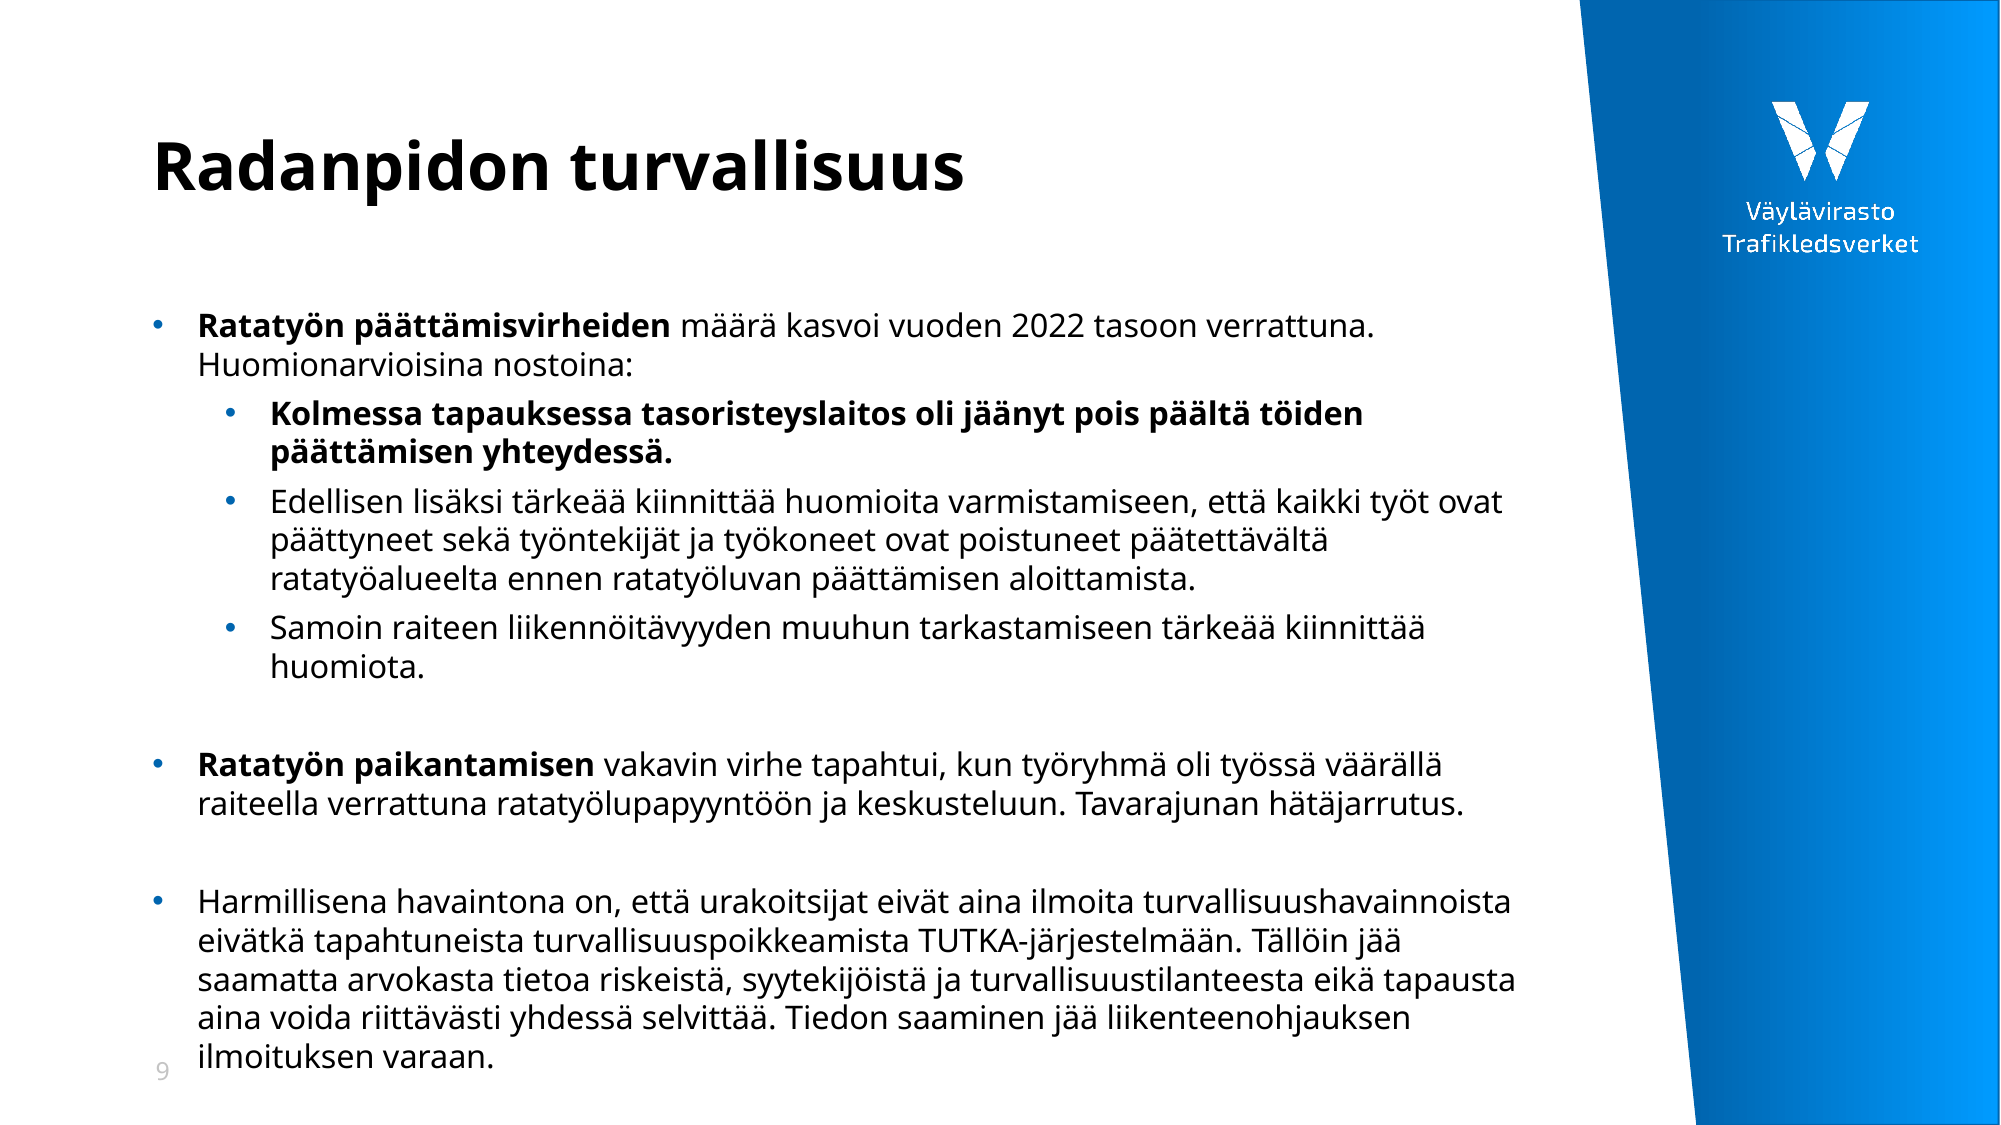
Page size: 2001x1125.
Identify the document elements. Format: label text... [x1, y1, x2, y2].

picture [1669, 47, 1971, 306]
title Radanpidon turvallisuus [137, 59, 1455, 278]
slide_number 9 [140, 1042, 233, 1103]
list Ratatyön päättämisvirheiden määrä kasvoi vuoden 2022 tasoon verrattuna. Huomionarvioisina nostoina: Kolmessa tapauksessa tasoristeyslaitos oli jäänyt pois päältä töiden päättämisen yhteydessä. Edellisen lisäksi tärkeää kiinnittää huomioita varmistamiseen, että kaikki työt ovat päättyneet sekä työntekijät ja työkoneet ovat poistuneet päätettävältä ratatyöalueelta ennen ratatyöluvan päättämisen aloittamista. Samoin raiteen liikennöitävyyden muuhun tarkastamiseen tärkeää kiinnittää huomiota. Ratatyön paikantamisen vakavin virhe tapahtui, kun työryhmä oli työssä väärällä raiteella verrattuna ratatyölupapyyntöön ja keskusteluun. Tavarajunan hätäjarrutus. Harmillisena havaintona on, että urakoitsijat eivät aina ilmoita turvallisuushavainnoista eivätkä tapahtuneista turvallisuuspoikkeamista TUTKA-järjestelmään. Tällöin jää saamatta arvokasta tietoa riskeistä, syytekijöistä ja turvallisuustilanteesta eikä tapausta aina voida riittävästi yhdessä selvittää. Tiedon saaminen jää liikenteenohjauksen ilmoituksen varaan. [137, 297, 1565, 1085]
